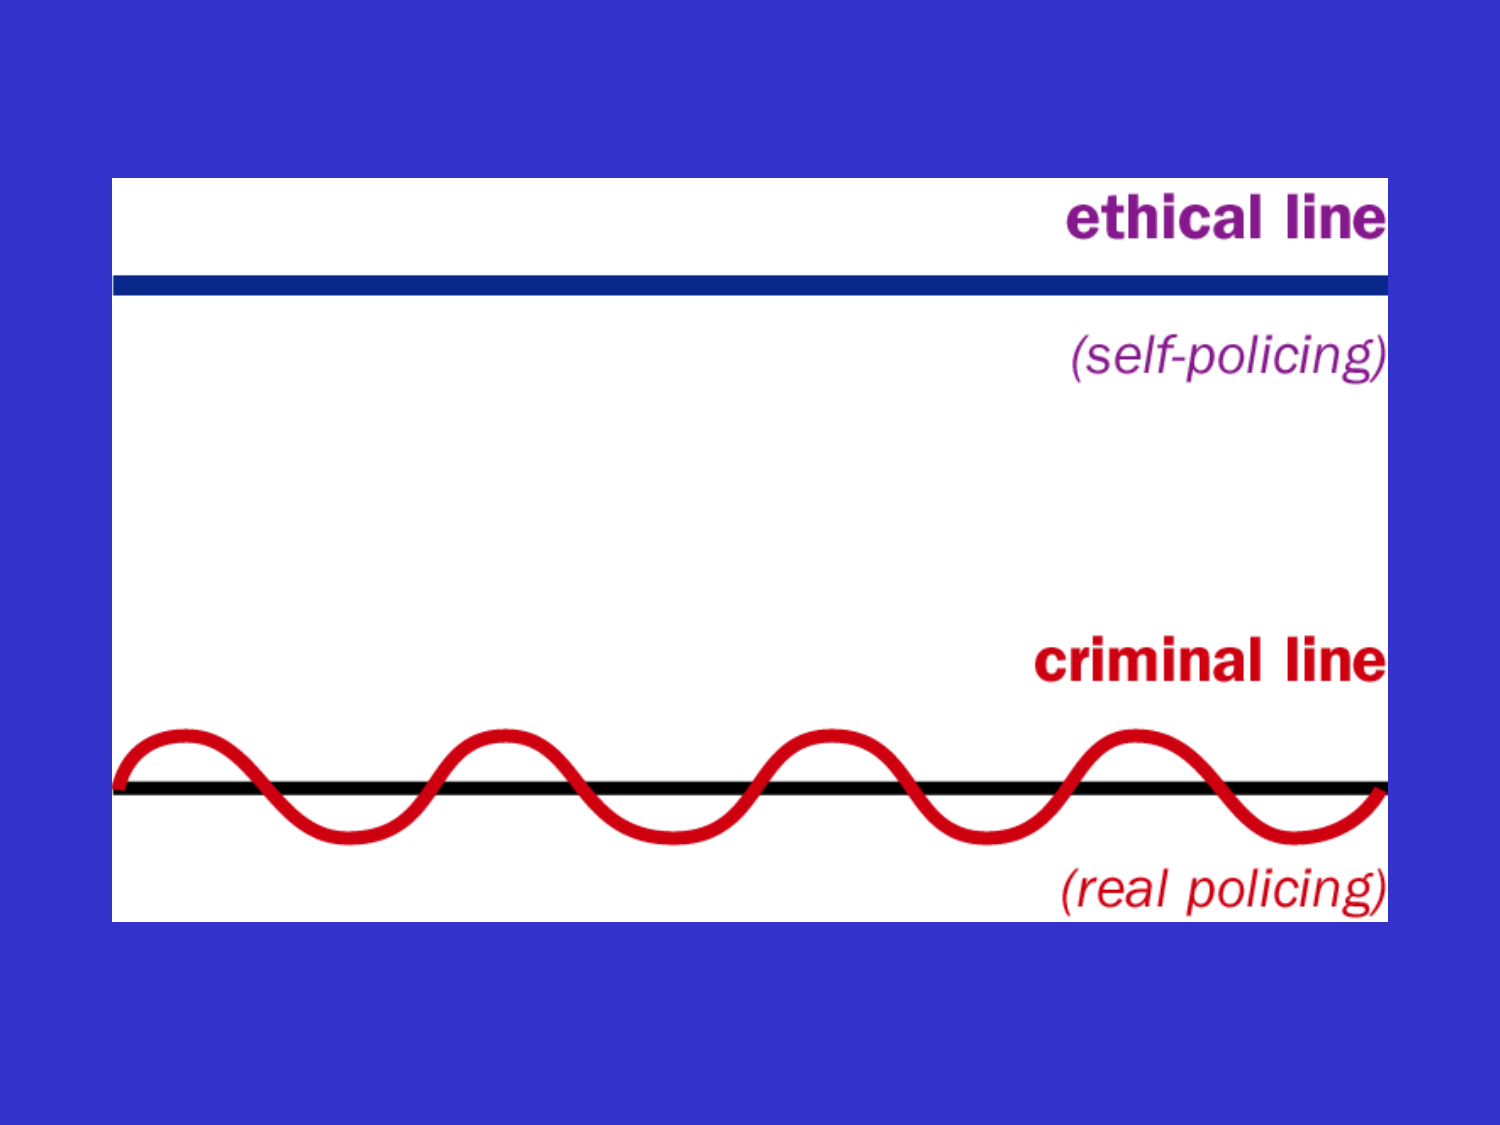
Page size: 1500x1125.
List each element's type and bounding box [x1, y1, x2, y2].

list [112, 178, 1388, 922]
